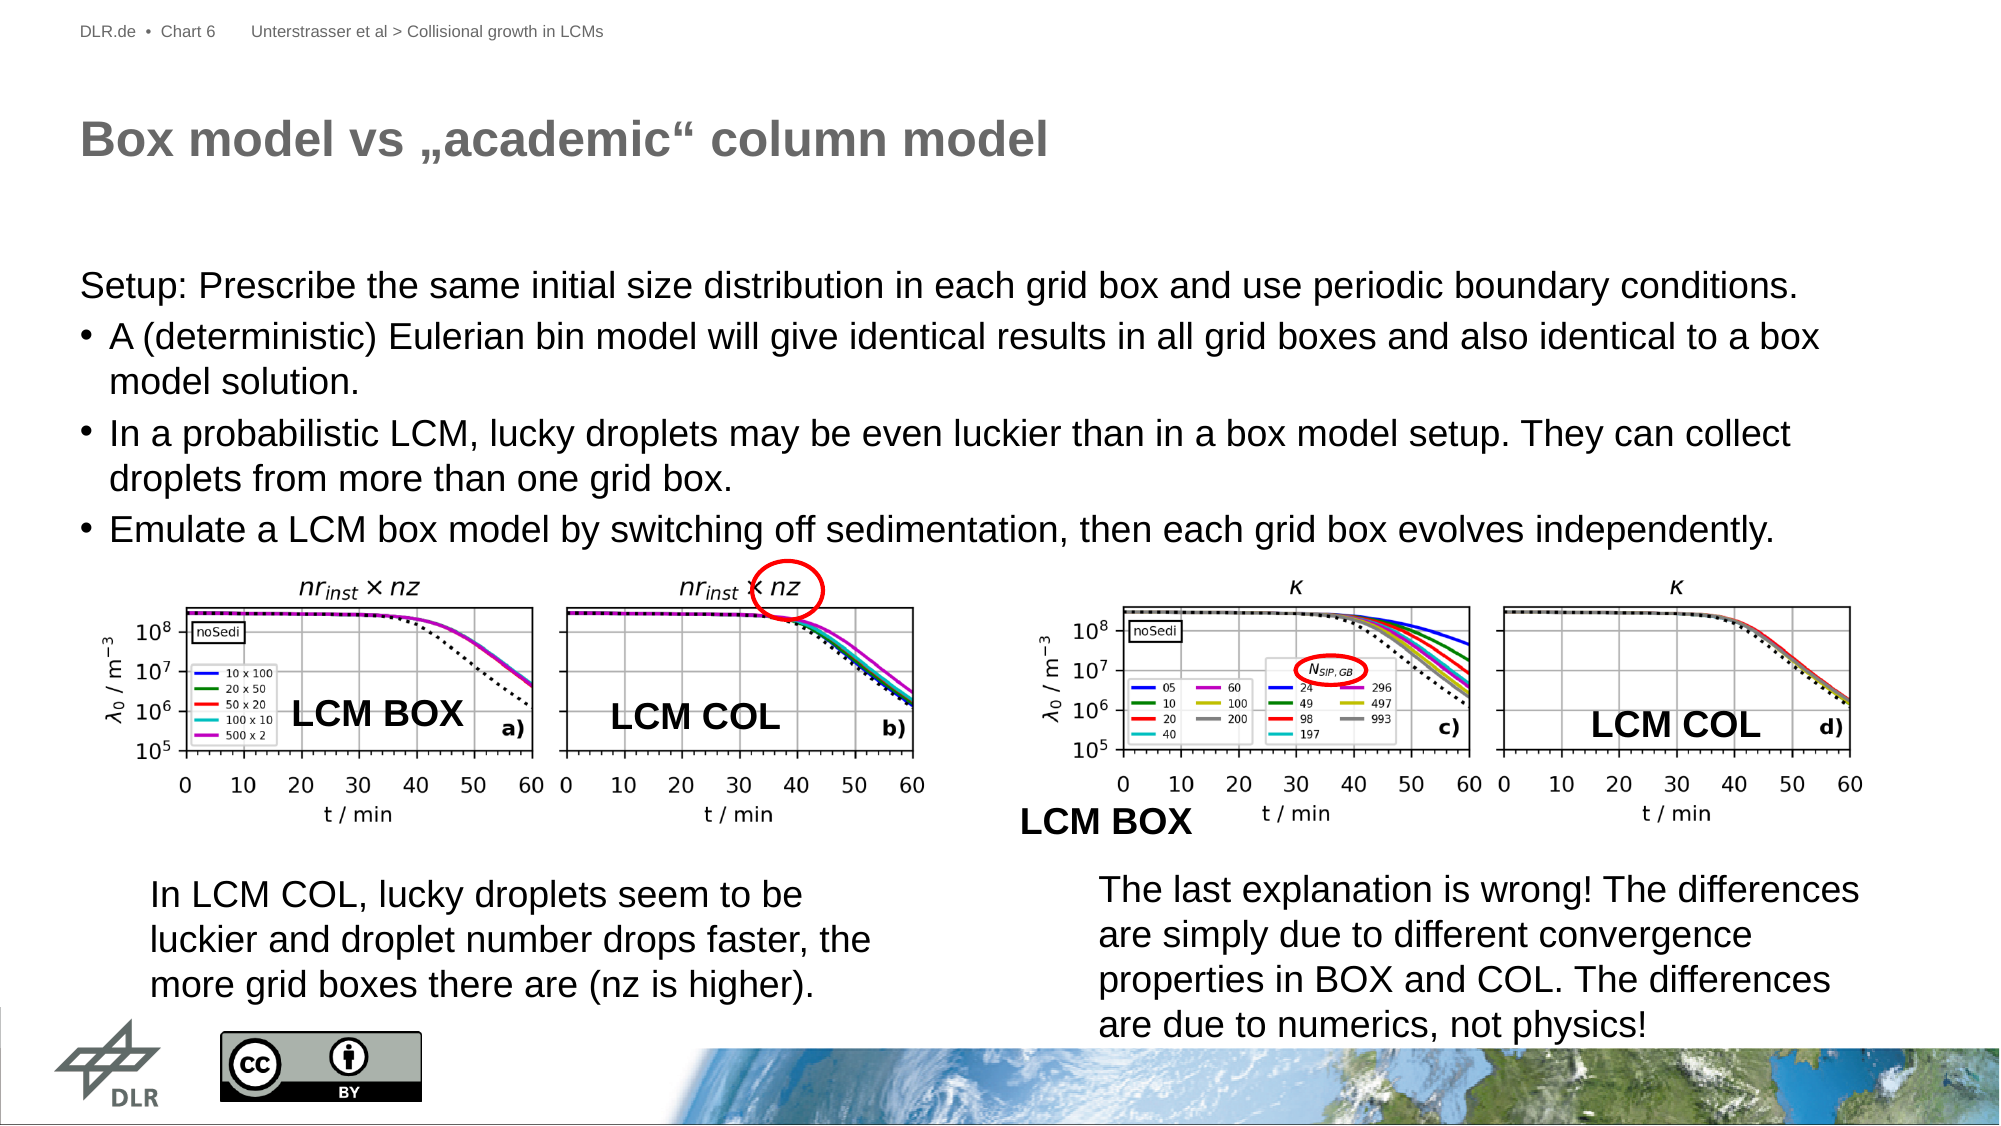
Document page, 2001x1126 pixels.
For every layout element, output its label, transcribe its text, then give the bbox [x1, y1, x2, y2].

text_box [757, 558, 819, 572]
list Setup: Prescribe the same initial size distribution in each grid box and use periodic boundary conditions. A (deterministic) Eulerian bin model will give identical results in all grid boxes and also identical to a box model solution. In a probabilistic LCM, lucky droplets may be even luckier than in a box model setup. They can collect droplets from more than one grid box. Emulate a LCM box model by switching off sedimentation, then each grid box evolves independently. [79, 261, 1921, 563]
text_box The last explanation is wrong! The differences are simply due to different convergence properties in BOX and COL. The differences are due to numerics, not physics! [1098, 864, 1867, 1045]
slide_number DLR.de • Chart 6 [79, 20, 251, 45]
footer Unterstrasser et al > Collisional growth in LCMs [251, 20, 1921, 45]
text_box In LCM COL, lucky droplets seem to be luckier and droplet number drops faster, the more grid boxes there are (nz is higher). [149, 869, 918, 1005]
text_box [84, 574, 941, 841]
title Box model vs „academic“ column model [79, 106, 1921, 228]
picture [0, 1007, 2000, 1125]
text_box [1019, 574, 1879, 843]
